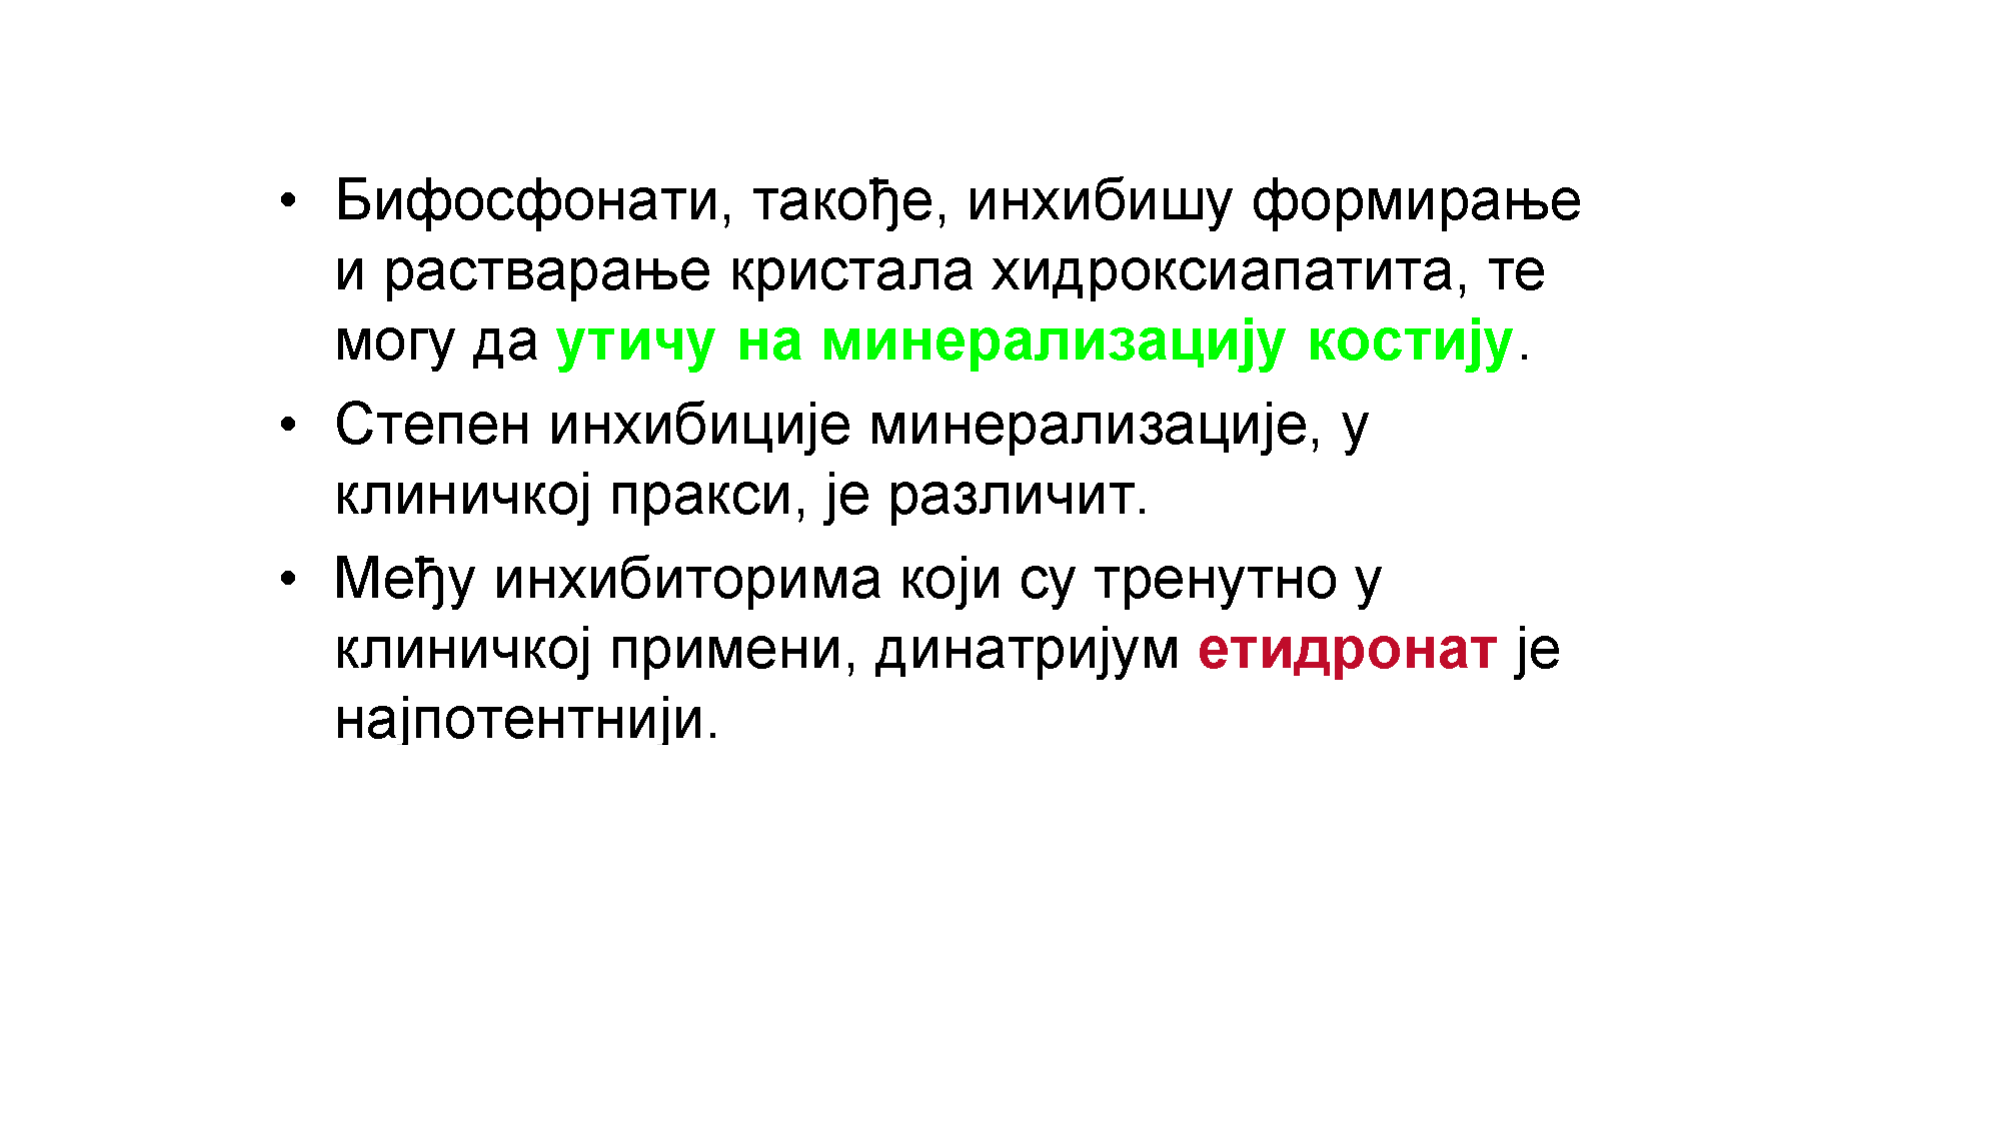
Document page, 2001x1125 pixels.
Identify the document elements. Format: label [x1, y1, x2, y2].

picture [188, 136, 1689, 745]
